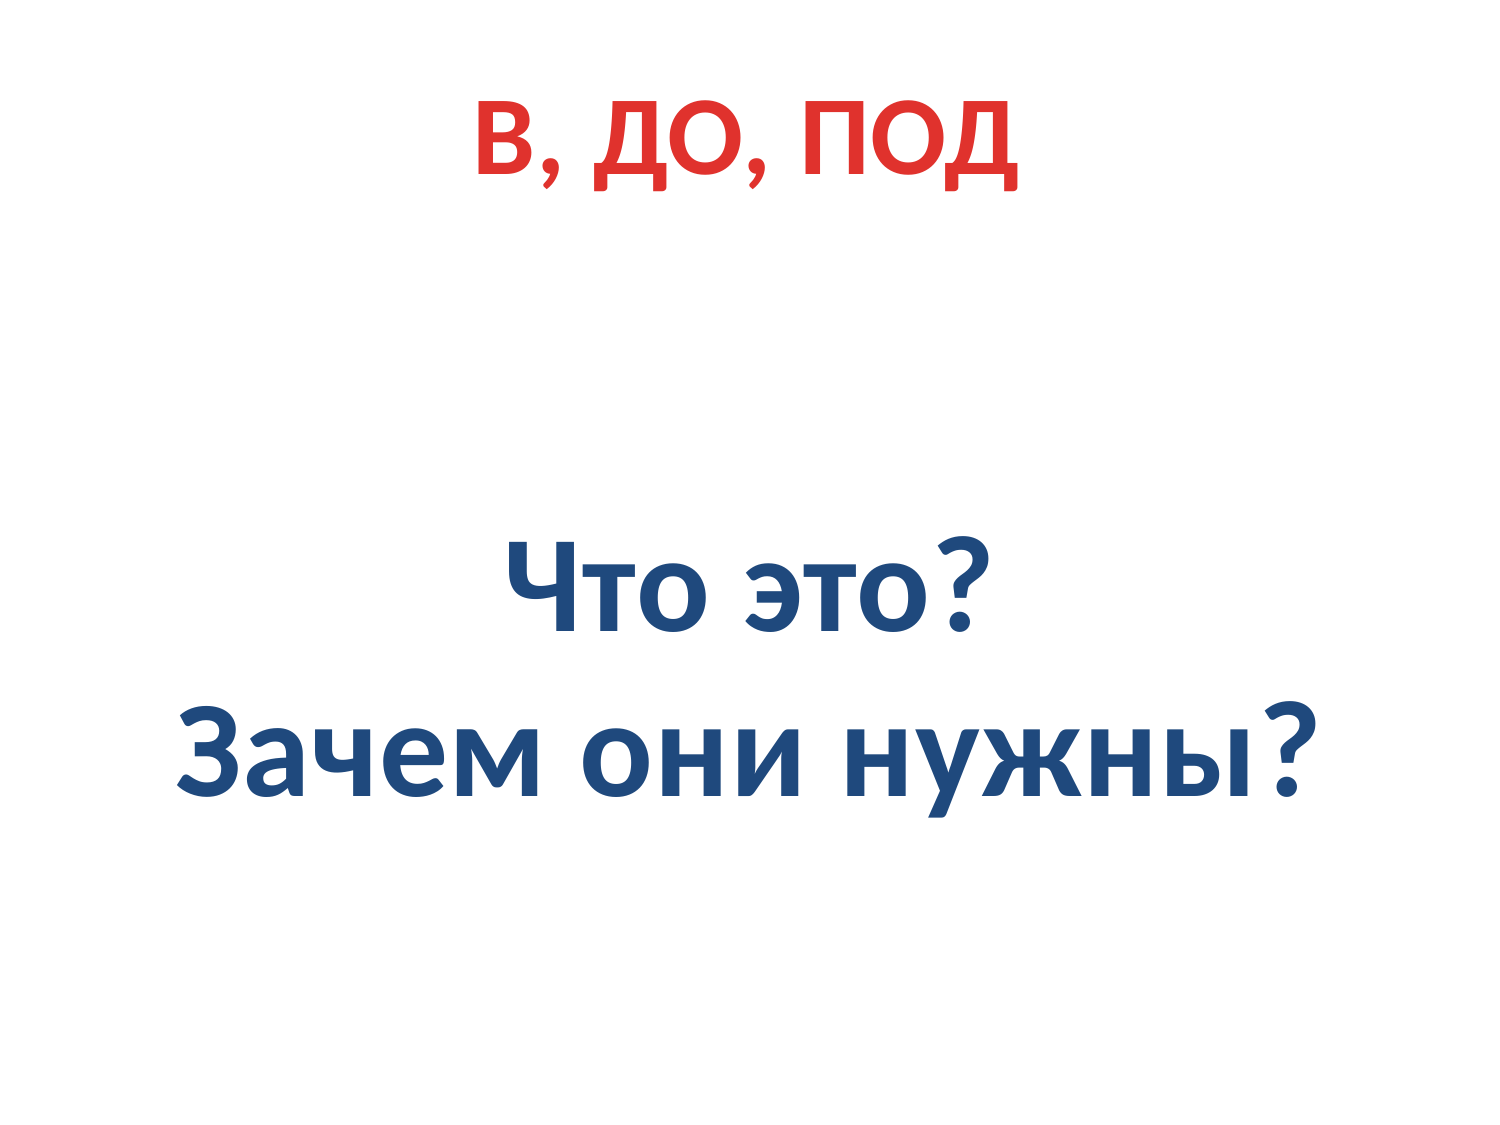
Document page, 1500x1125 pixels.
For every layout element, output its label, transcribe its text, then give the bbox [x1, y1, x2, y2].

text_box В, ДО, ПОД [457, 54, 1037, 205]
text_box Что это? Зачем они нужны? [160, 486, 1340, 832]
